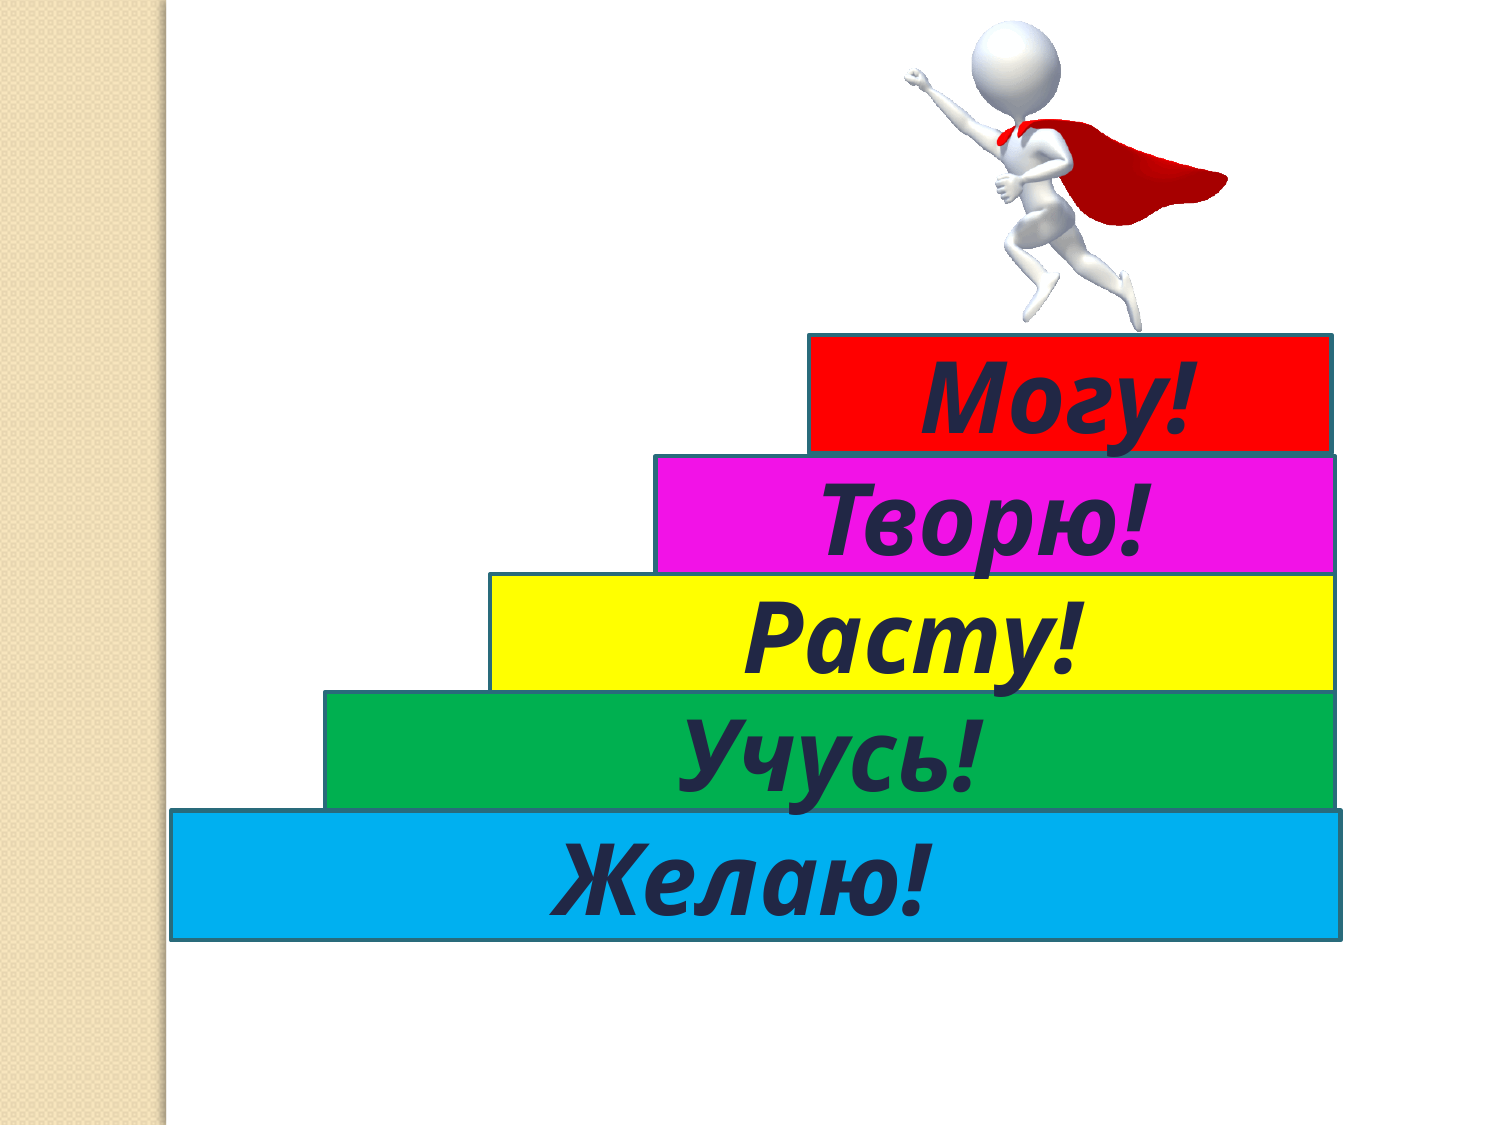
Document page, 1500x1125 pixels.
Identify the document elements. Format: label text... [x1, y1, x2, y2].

text_box Творю! [653, 454, 1337, 576]
picture [874, 3, 1266, 395]
text_box Желаю! [169, 808, 1343, 942]
text_box Расту! [488, 572, 1337, 694]
text_box Учусь! [323, 690, 1337, 813]
text_box Могу! [807, 333, 1334, 455]
